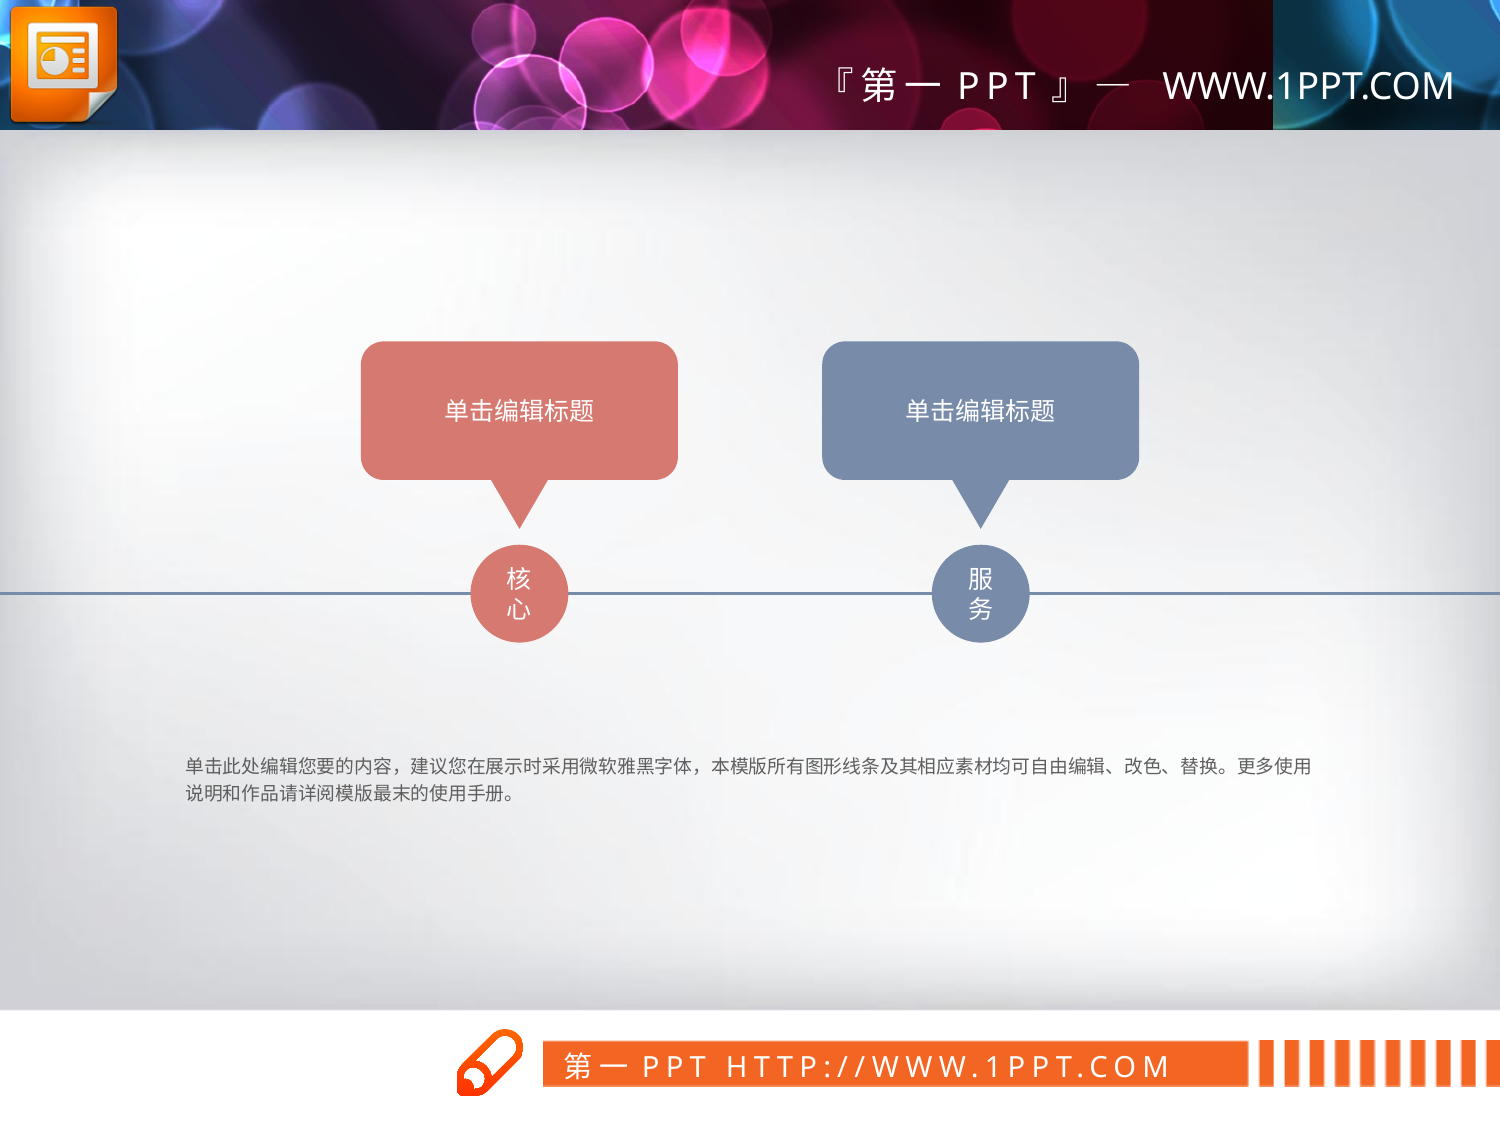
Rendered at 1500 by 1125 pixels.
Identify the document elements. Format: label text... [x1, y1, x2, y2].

text_box 核心 [470, 544, 569, 592]
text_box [821, 341, 1140, 530]
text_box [360, 341, 679, 530]
text_box 服务 [931, 544, 1030, 592]
picture [543, 1040, 1500, 1087]
picture [0, 0, 1500, 592]
text_box 服务 [932, 602, 1029, 643]
picture [0, 595, 1500, 1012]
text_box 核心 [471, 602, 568, 643]
text_box 单击此处编辑您要的内容，建议您在展示时采用微软雅黑字体，本模版所有图形线条及其相应素材均可自由编辑、改色、替换。更多使用说明和作品请详阅模版最末的使用手册。 [170, 743, 1330, 787]
